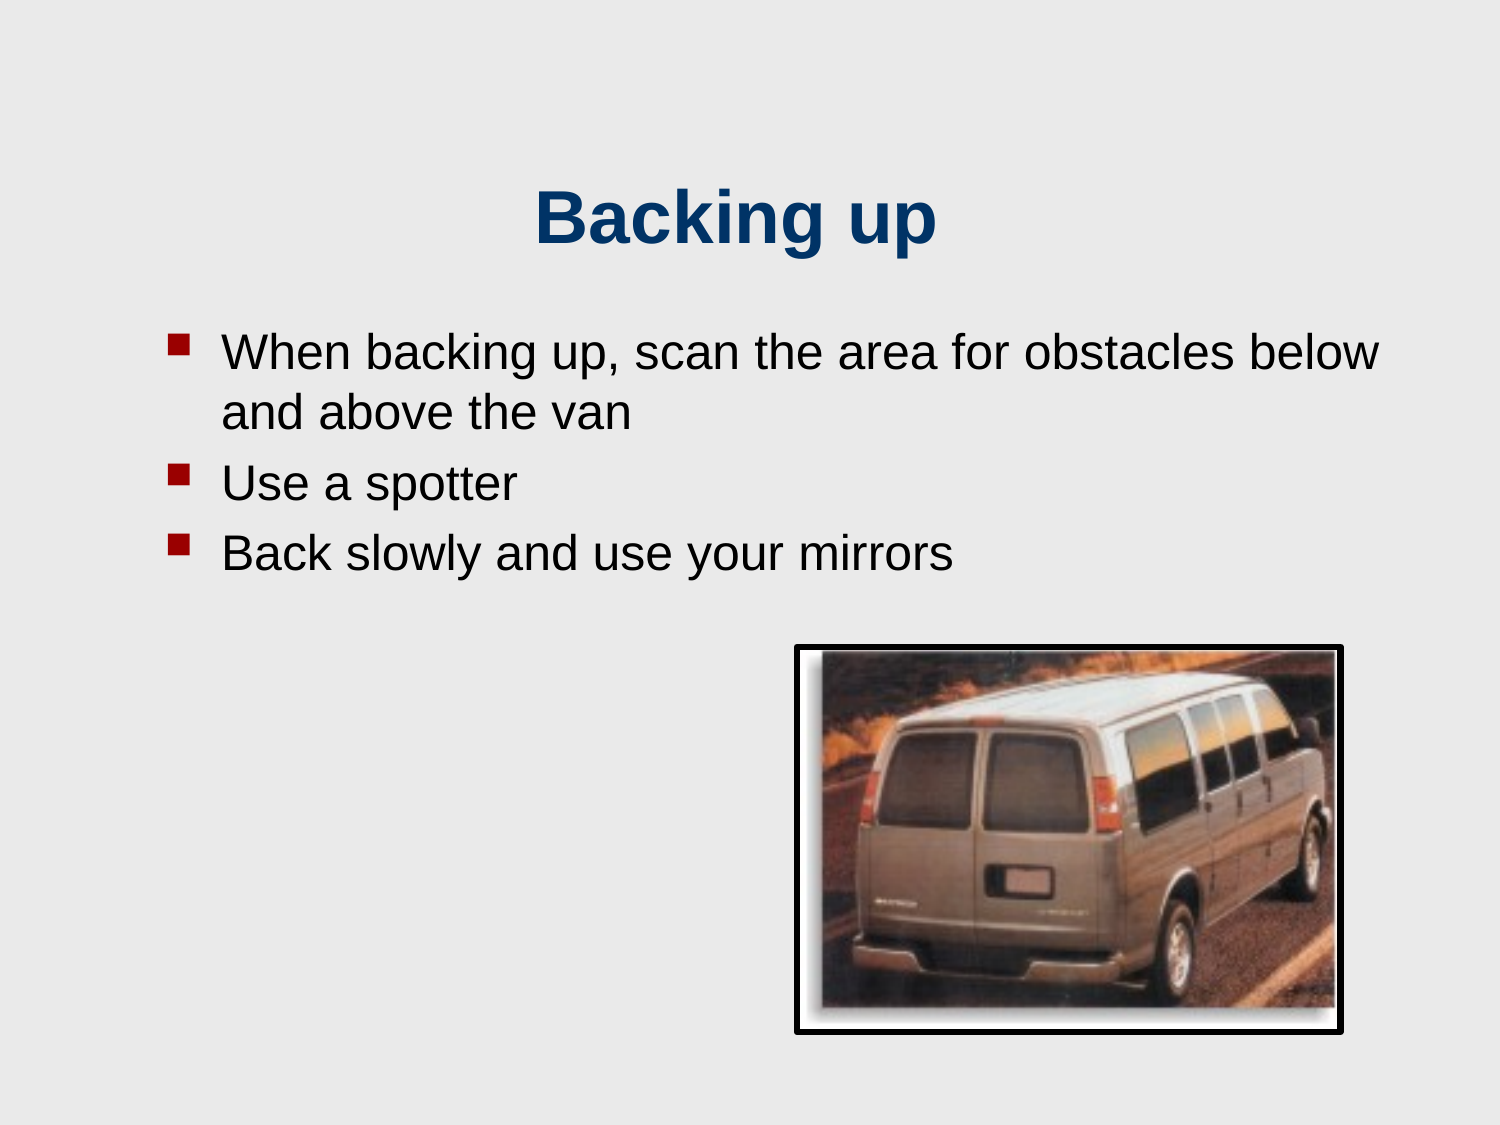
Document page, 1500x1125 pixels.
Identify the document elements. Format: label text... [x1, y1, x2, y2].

title Backing up [37, 160, 1483, 267]
list When backing up, scan the area for obstacles below and above the van Use a spotter Back slowly and use your mirrors [149, 312, 1481, 1001]
picture [799, 649, 1338, 1030]
